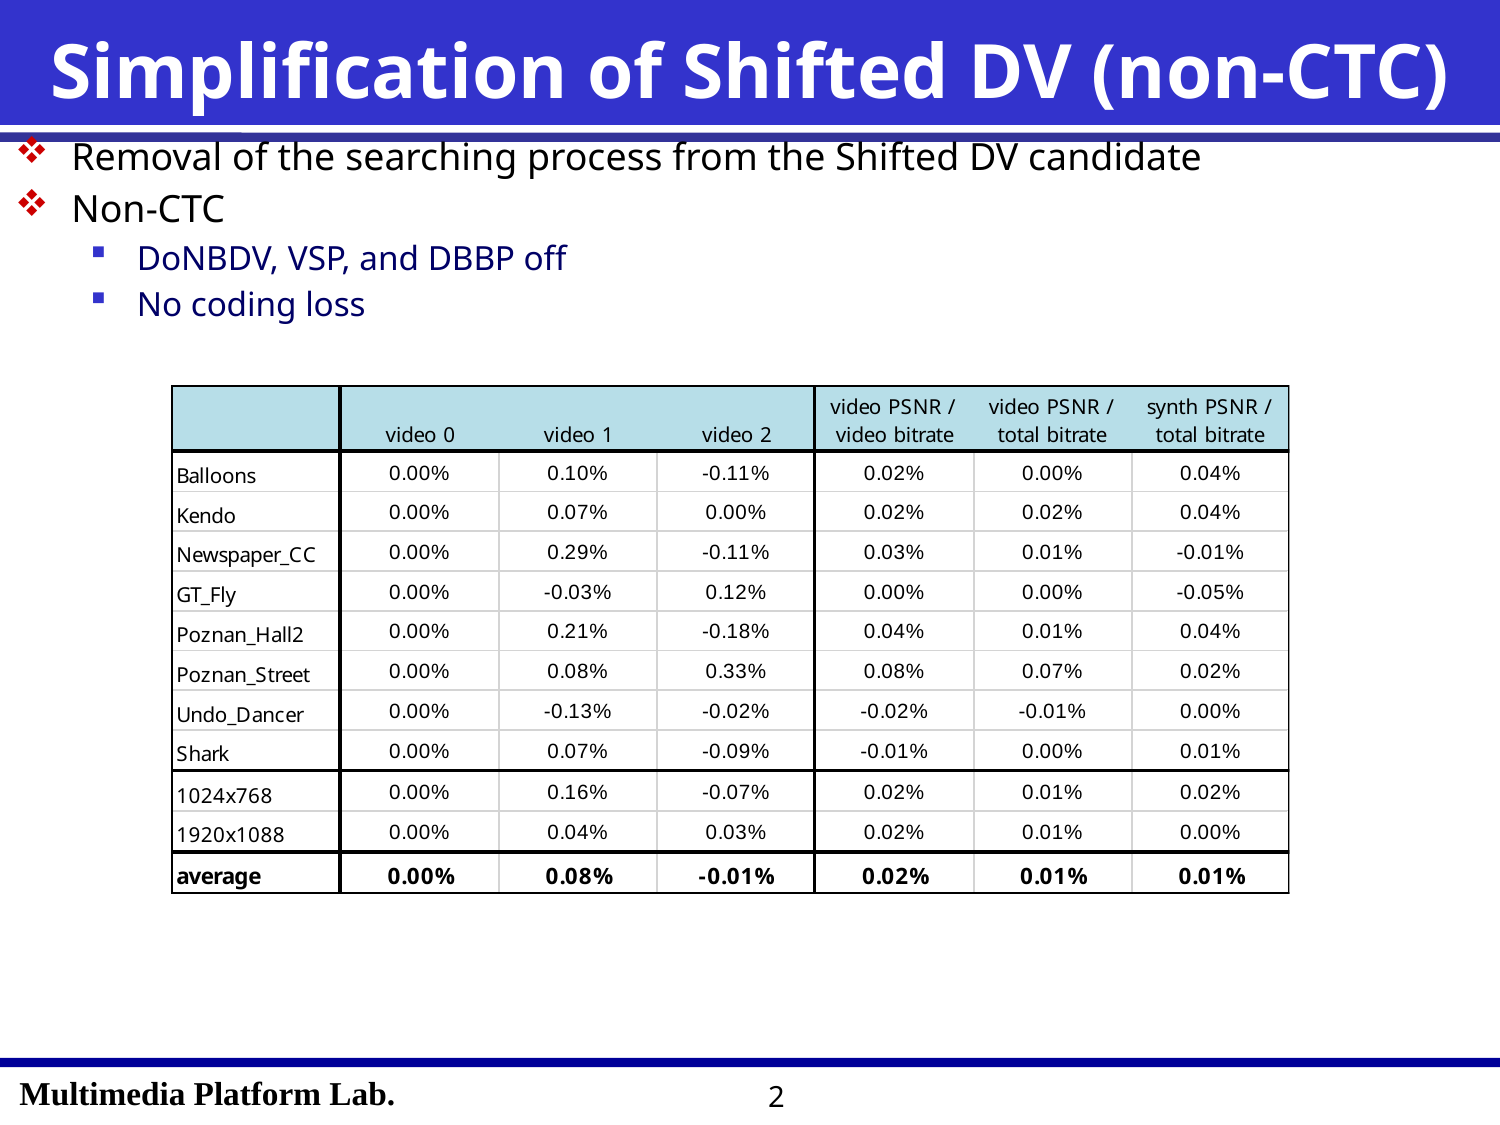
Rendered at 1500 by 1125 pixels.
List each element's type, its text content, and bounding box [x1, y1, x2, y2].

slide_number 2 [662, 1070, 801, 1121]
picture [170, 385, 1292, 896]
list Removal of the searching process from the Shifted DV candidate Non-CTC DoNBDV, VSP, and DBBP off No coding loss [0, 125, 1500, 1038]
title Simplification of Shifted DV (non-CTC) [0, 12, 1500, 125]
